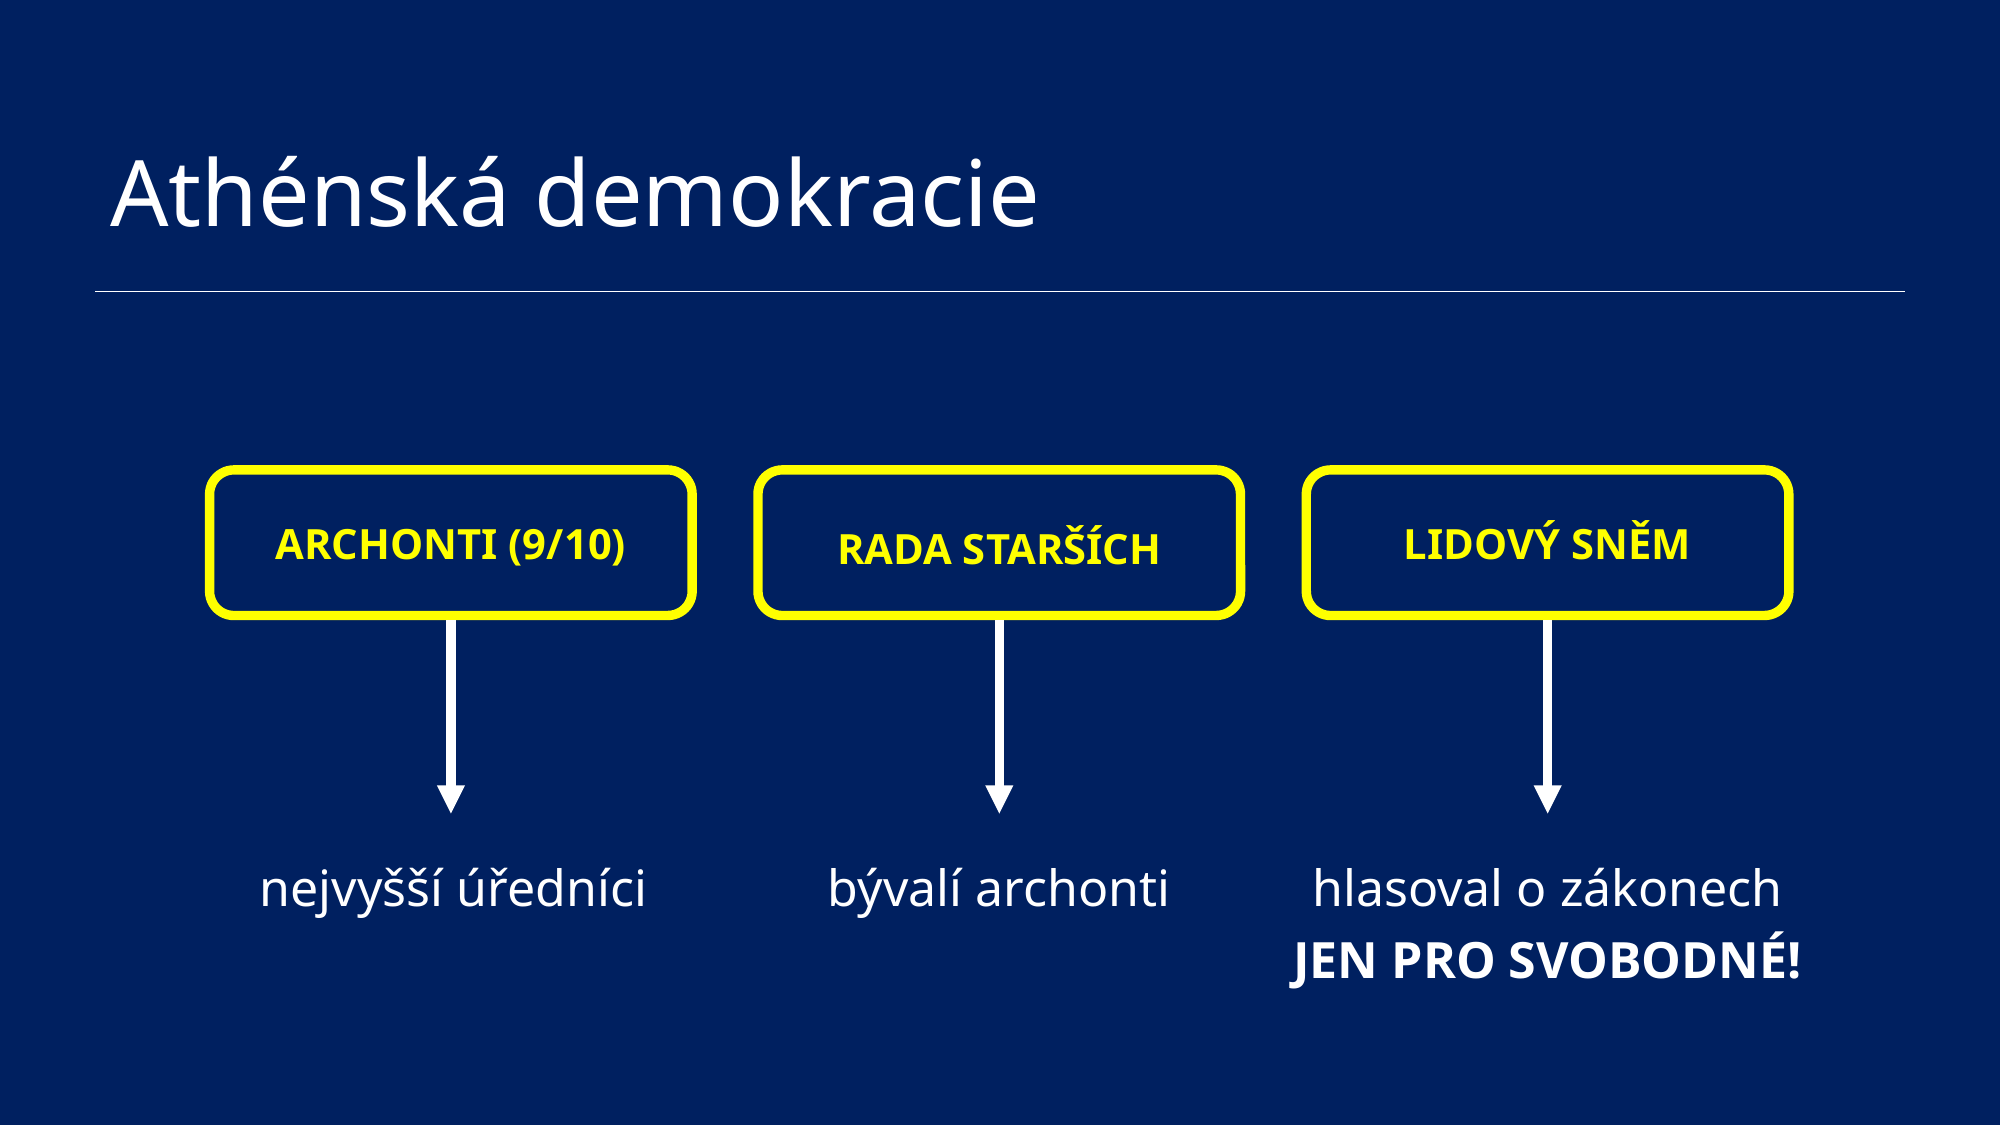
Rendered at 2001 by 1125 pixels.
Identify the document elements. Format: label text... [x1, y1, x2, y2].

text_box ARCHONTI (9/10) [228, 510, 674, 575]
text_box nejvyšší úředníci [233, 848, 674, 924]
text_box RADA STARŠÍCH [776, 515, 1223, 580]
text_box bývalí archonti [737, 848, 1262, 924]
text_box hlasoval o zákonech JEN PRO SVOBODNÉ! [1270, 848, 1825, 996]
text_box [756, 468, 1242, 617]
text_box Athénská demokracie [95, 139, 1821, 288]
text_box [1305, 468, 1790, 617]
text_box [208, 468, 694, 617]
text_box LIDOVÝ SNĚM [1324, 510, 1771, 575]
